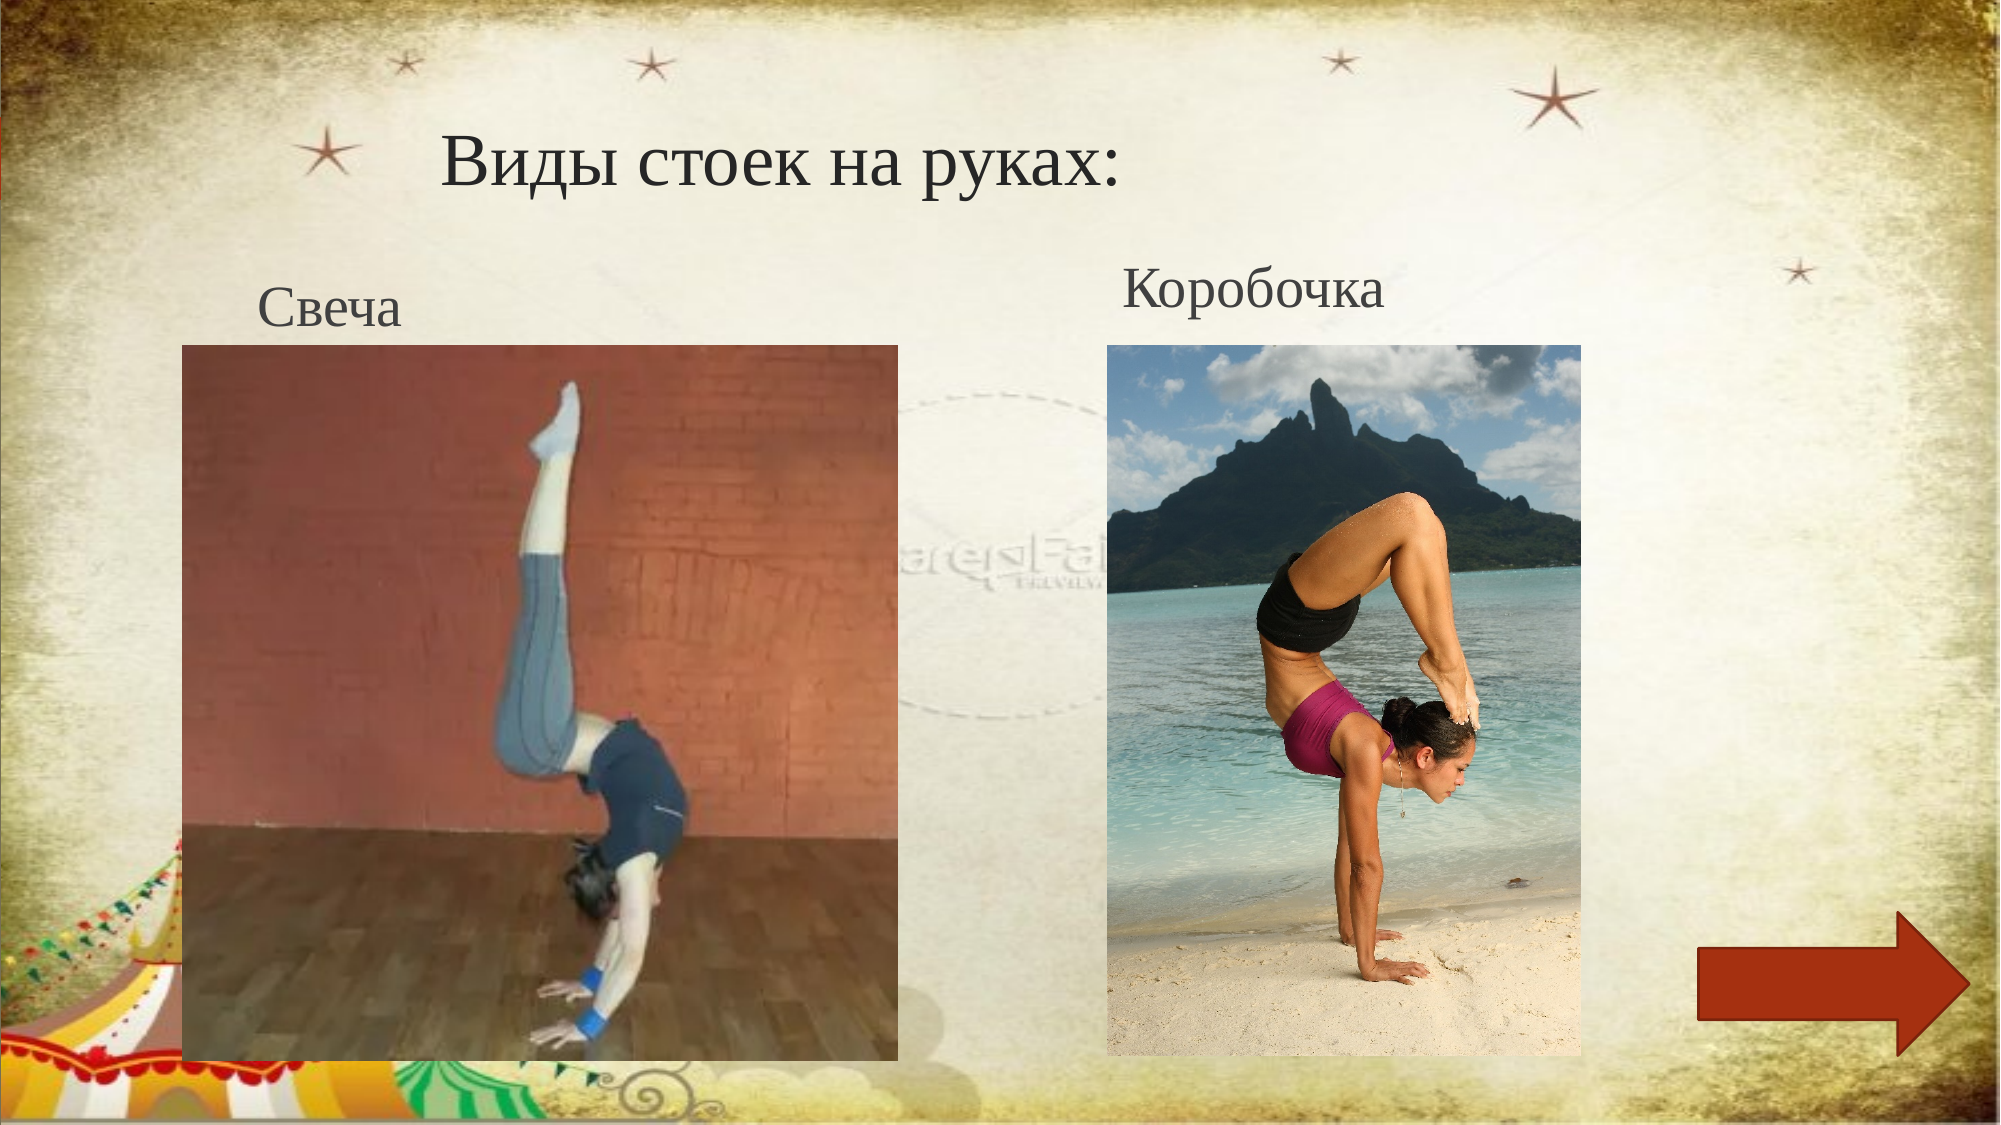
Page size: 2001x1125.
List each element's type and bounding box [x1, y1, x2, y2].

list [1106, 344, 1581, 1056]
list [181, 344, 898, 1061]
picture [1, 0, 2000, 1125]
